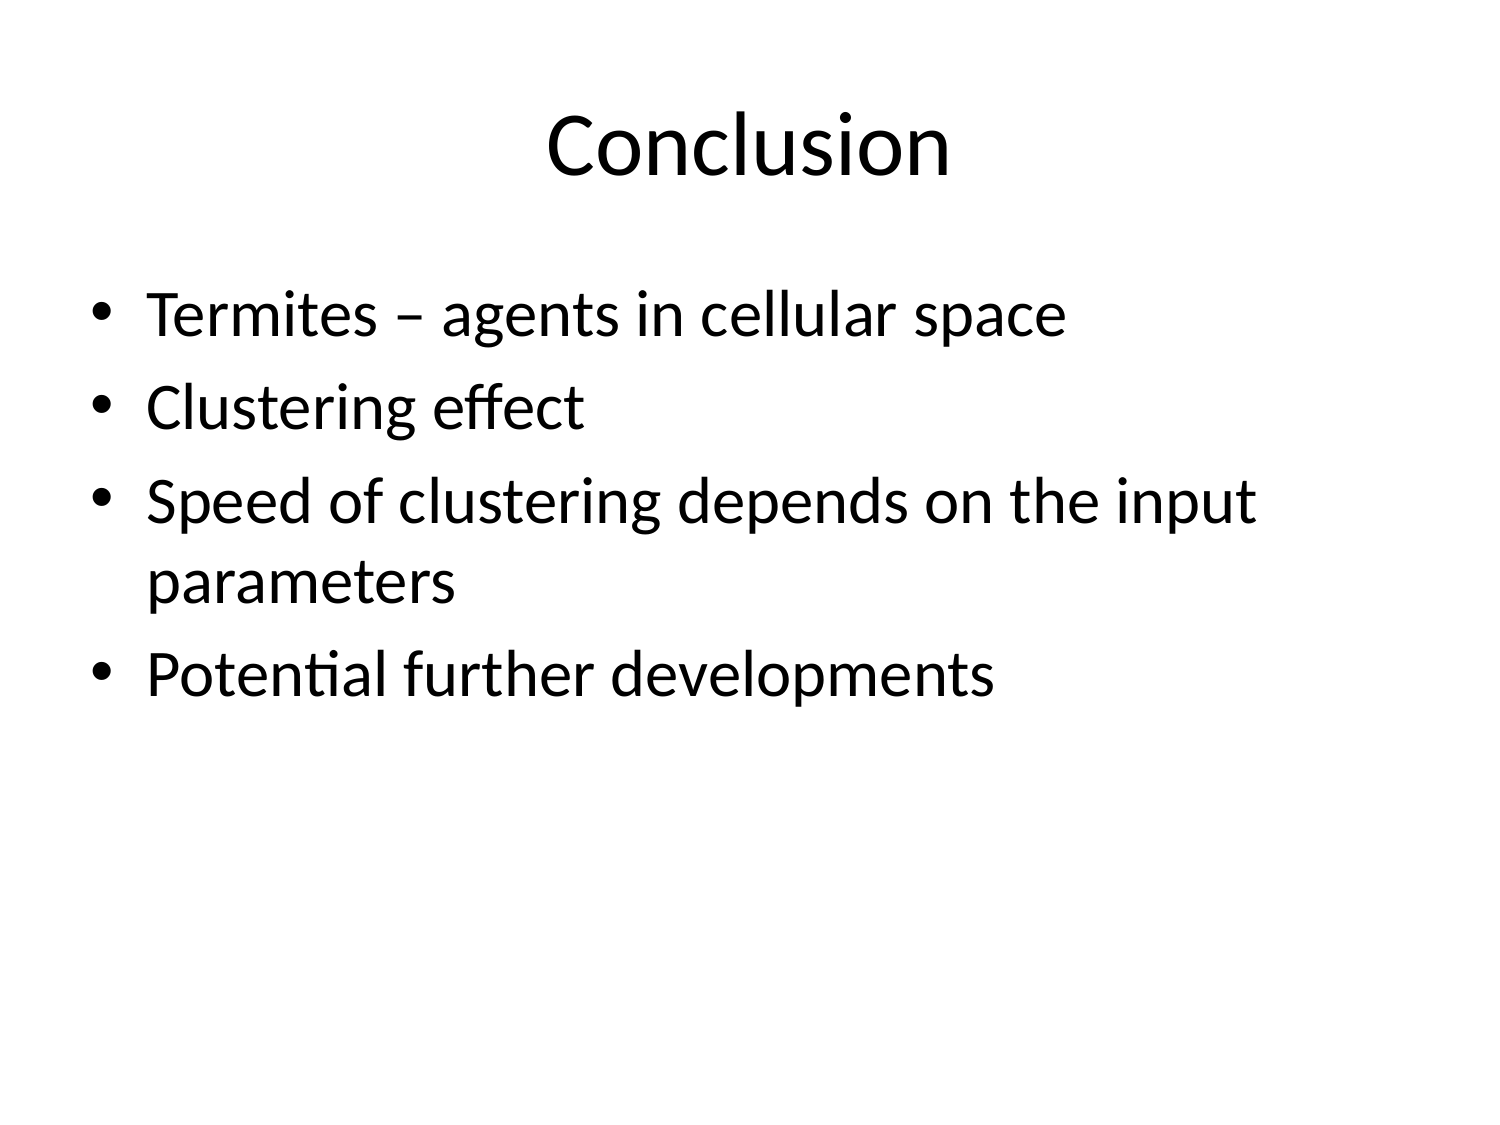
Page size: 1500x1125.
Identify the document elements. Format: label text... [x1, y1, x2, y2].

title Conclusion [75, 45, 1425, 233]
list Termites – agents in cellular space Clustering effect Speed of clustering depends on the input parameters Potential further developments [75, 262, 1425, 1005]
